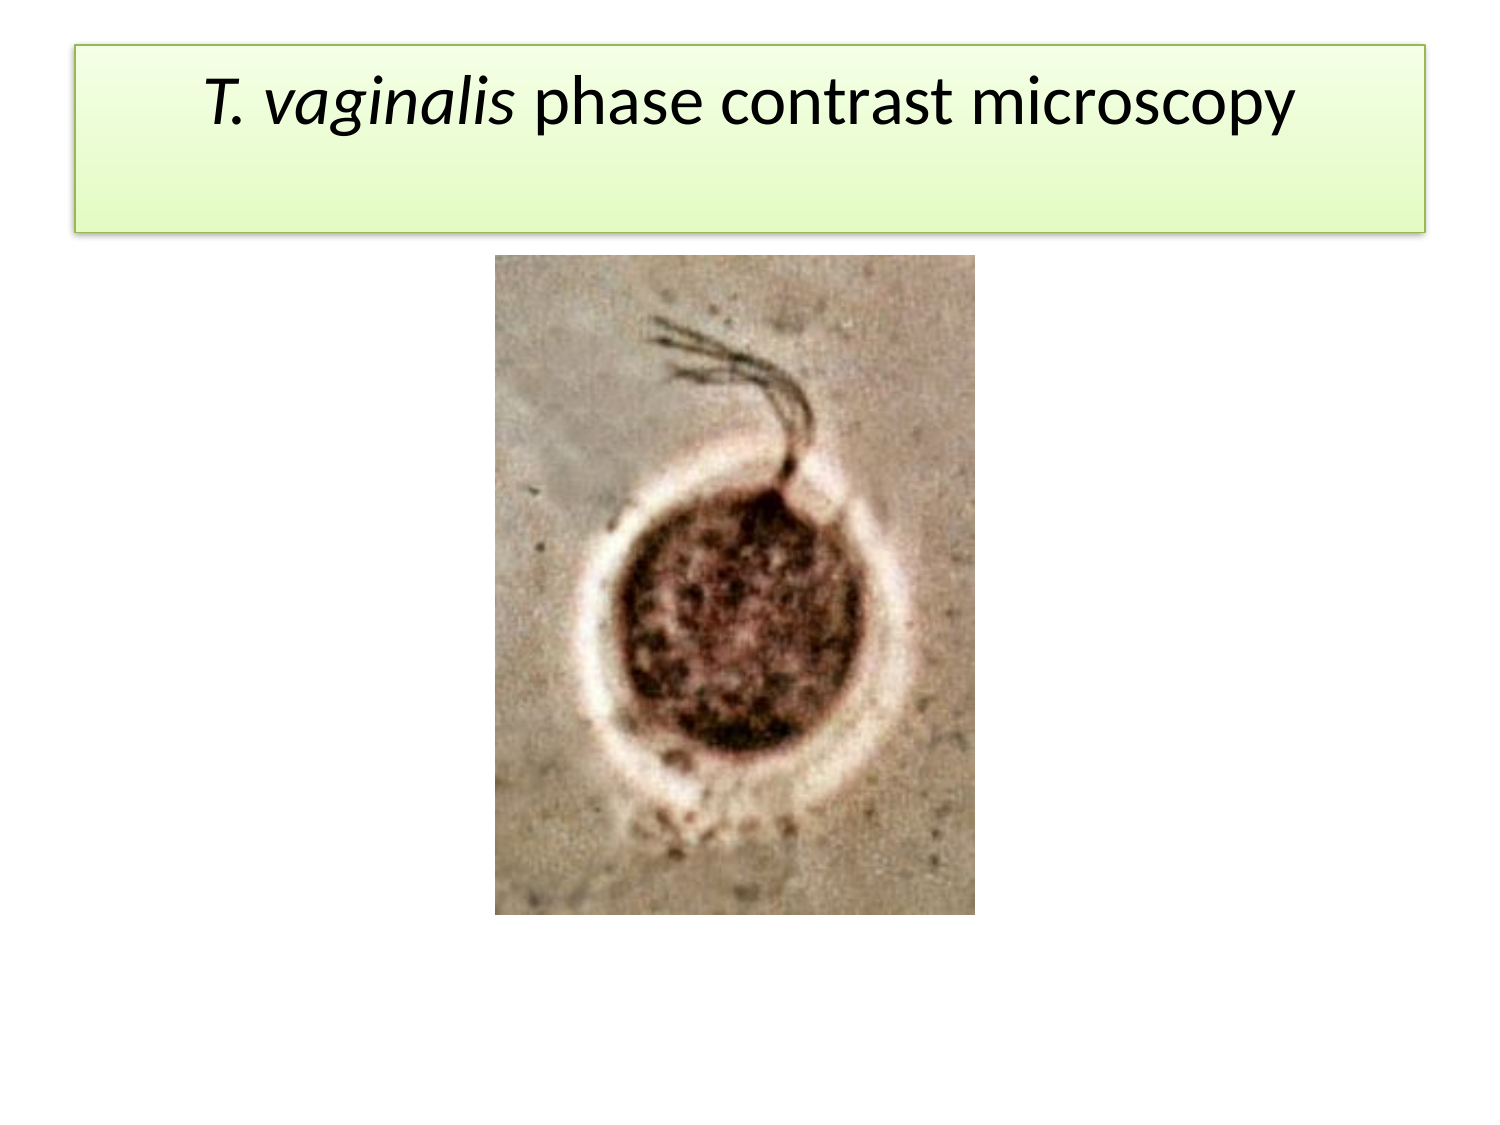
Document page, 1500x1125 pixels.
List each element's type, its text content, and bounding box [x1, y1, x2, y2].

picture [495, 255, 975, 916]
title T. vaginalis phase contrast microscopy [74, 44, 1426, 233]
